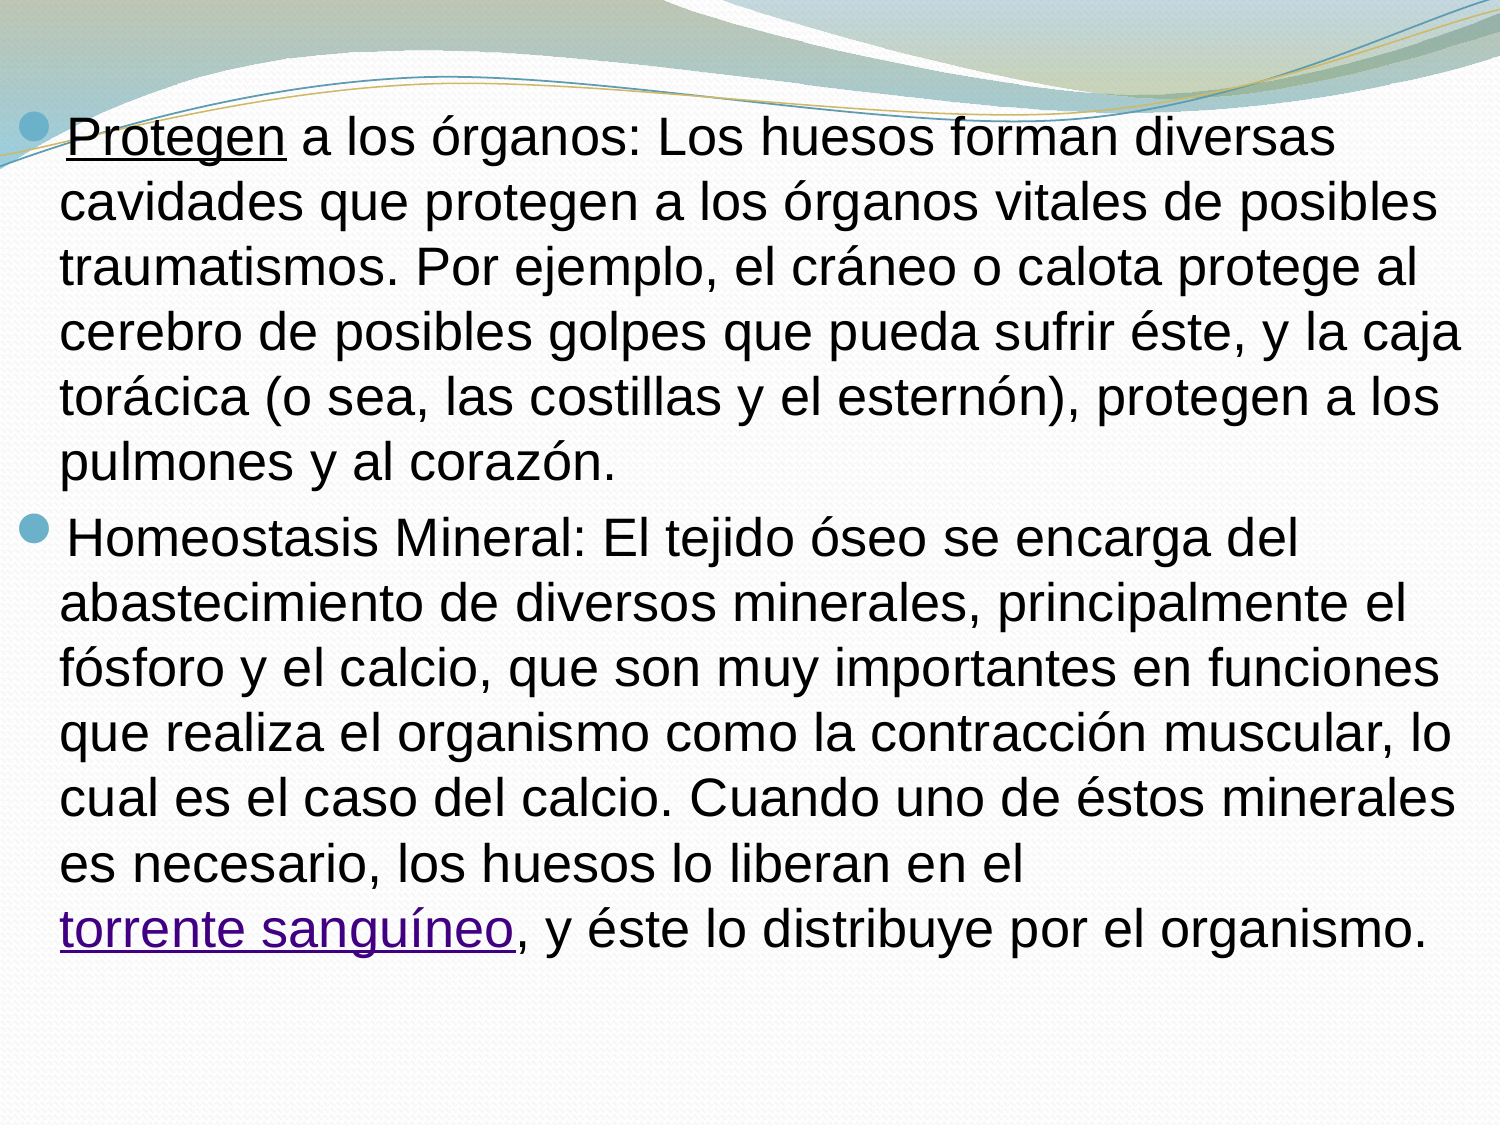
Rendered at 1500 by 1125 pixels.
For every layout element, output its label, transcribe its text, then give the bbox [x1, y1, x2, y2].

list Protegen a los órganos: Los huesos forman diversas cavidades que protegen a los órganos vitales de posibles traumatismos. Por ejemplo, el cráneo o calota protege al cerebro de posibles golpes que pueda sufrir éste, y la caja torácica (o sea, las costillas y el esternón), protegen a los pulmones y al corazón. Homeostasis Mineral: El tejido óseo se encarga del abastecimiento de diversos minerales, principalmente el fósforo y el calcio, que son muy importantes en funciones que realiza el organismo como la contracción muscular, lo cual es el caso del calcio. Cuando uno de éstos minerales es necesario, los huesos lo liberan en el torrente sanguíneo, y éste lo distribuye por el organismo. [0, 93, 1500, 1079]
